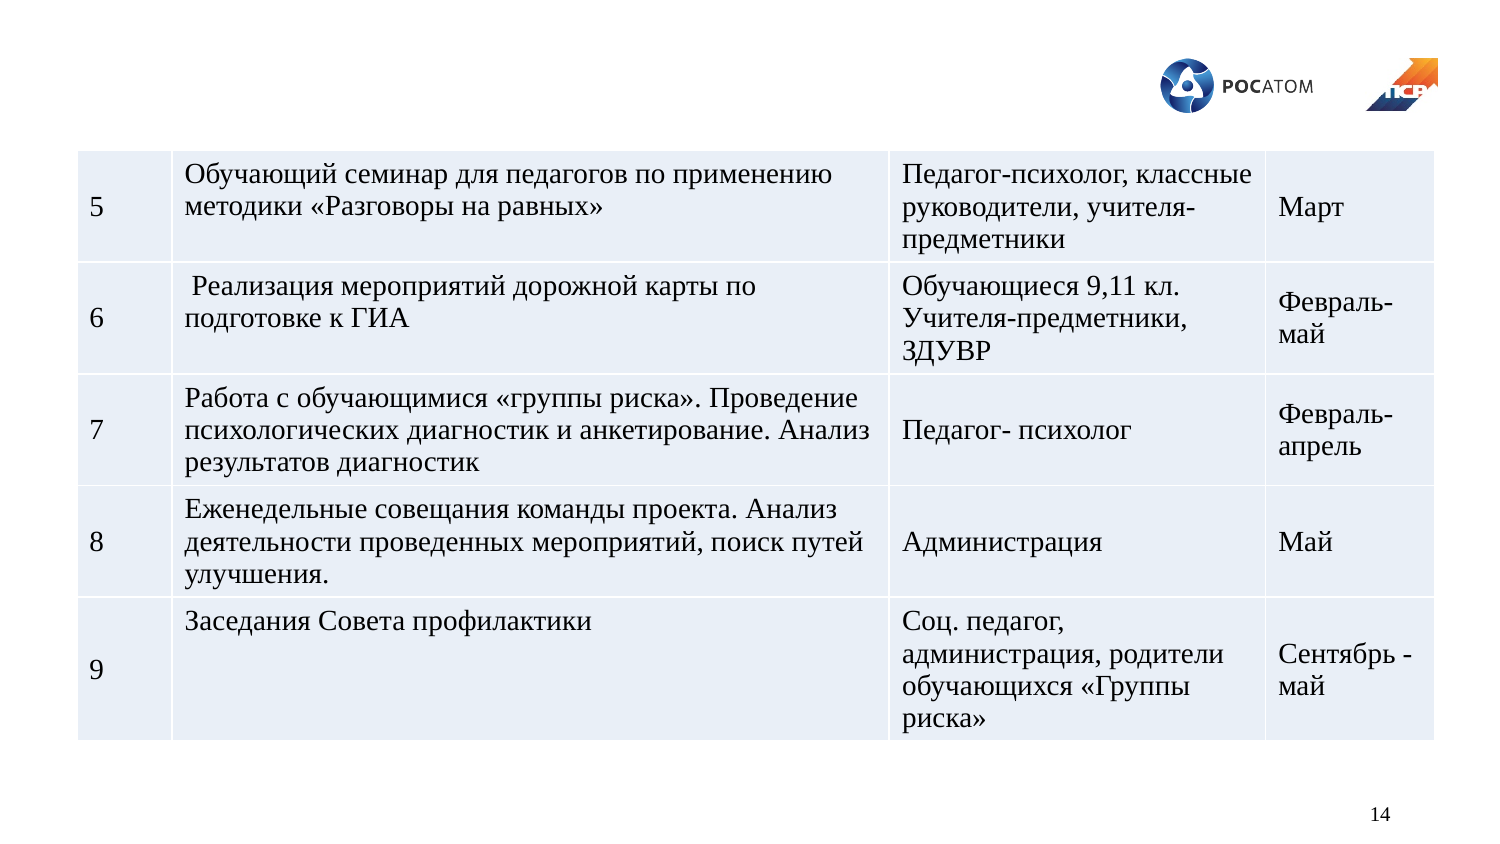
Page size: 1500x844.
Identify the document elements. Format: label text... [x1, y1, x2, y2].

table_cell Еженедельные совещания команды проекта. Анализ деятельности проведенных мероприятий, поиск путей улучшения. [173, 486, 888, 596]
table_cell Обучающиеся 9,11 кл. Учителя-предметники, ЗДУВР [890, 263, 1265, 373]
table_cell Работа с обучающимися «группы риска». Проведение психологических диагностик и анкетирование. Анализ результатов диагностик [173, 375, 888, 485]
table_cell Февраль-апрель [1266, 375, 1434, 485]
slide_number 14 [1354, 793, 1458, 840]
table_header Обучающий семинар для педагогов по применению методики «Разговоры на равных» [173, 151, 888, 261]
table_header Педагог-психолог, классные руководители, учителя-предметники [890, 151, 1265, 261]
table_cell 7 [78, 375, 171, 485]
table_cell Май [1266, 486, 1434, 596]
table_cell 6 [78, 263, 171, 373]
table_header Март [1266, 151, 1434, 261]
table_cell 9 [78, 598, 171, 740]
picture [1160, 58, 1313, 113]
table_cell Февраль-май [1266, 263, 1434, 373]
table_cell Заседания Совета профилактики [173, 598, 888, 740]
picture [1365, 58, 1438, 113]
table_cell 8 [78, 486, 171, 596]
table_cell Администрация [890, 486, 1265, 596]
table_cell Соц. педагог, администрация, родители обучающихся «Группы риска» [890, 598, 1265, 740]
table_cell Педагог- психолог [890, 375, 1265, 485]
table_header 5 [78, 151, 171, 261]
table_cell Реализация мероприятий дорожной карты по подготовке к ГИА [173, 263, 888, 373]
table_cell Сентябрь - май [1266, 598, 1434, 740]
